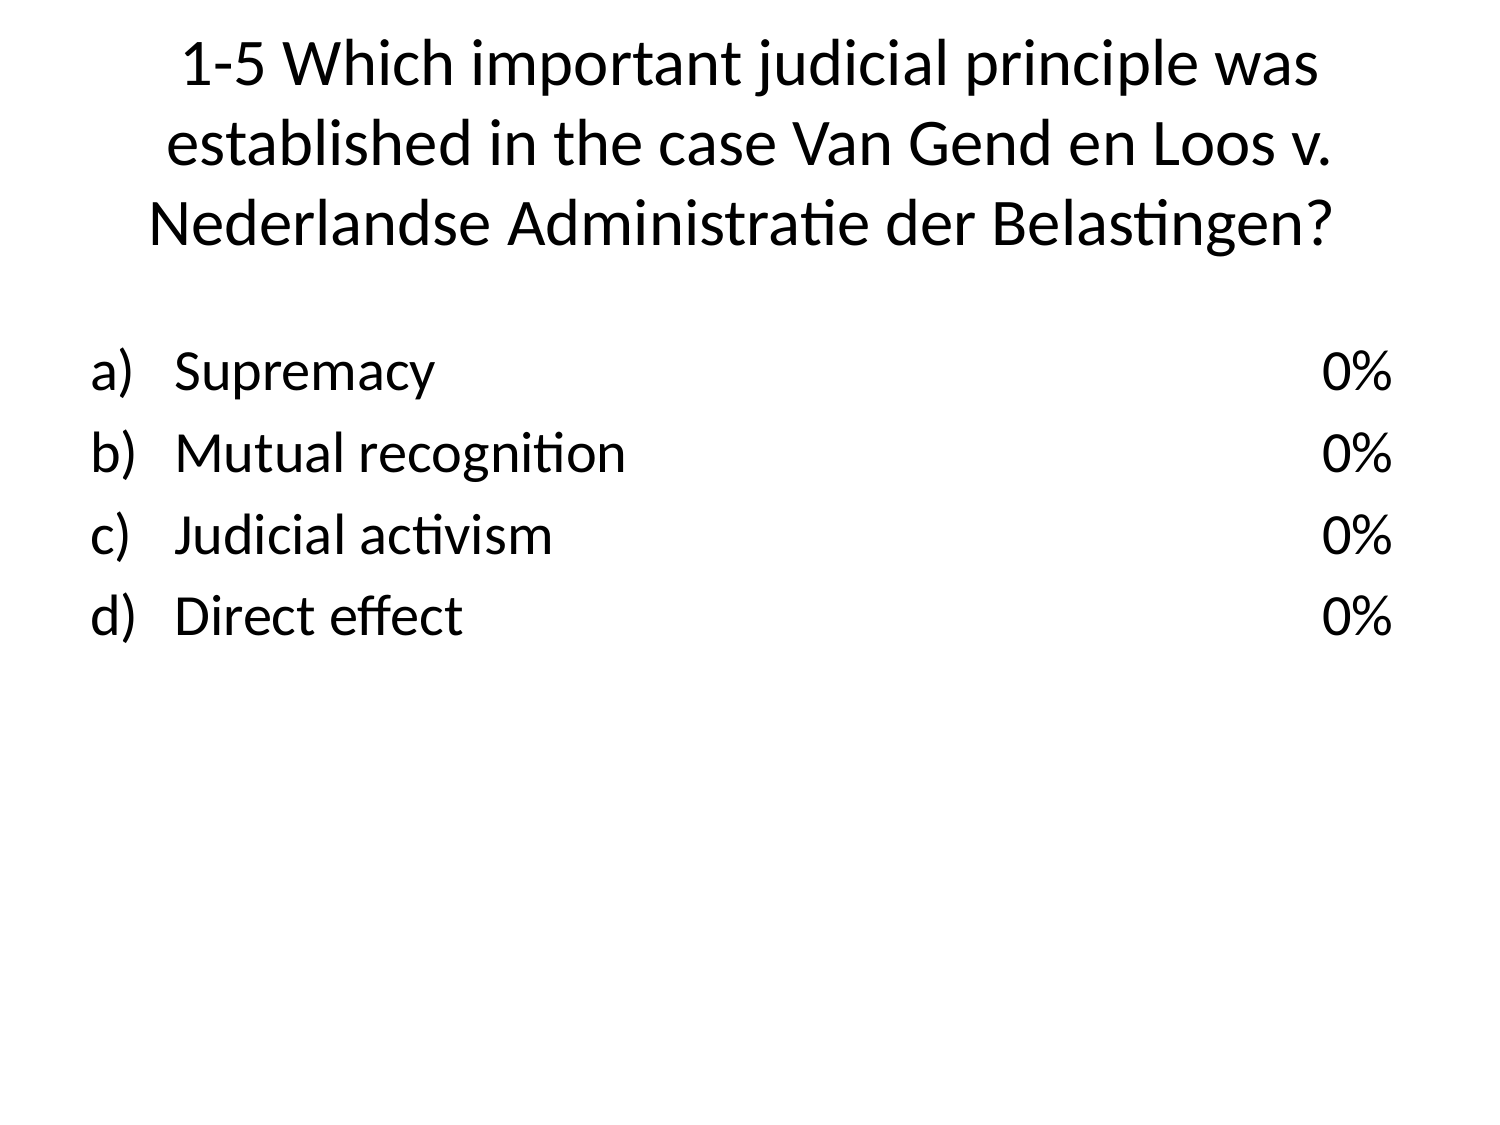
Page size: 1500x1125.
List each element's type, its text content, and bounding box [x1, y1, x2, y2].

list Supremacy Mutual recognition Judicial activism Direct effect [74, 324, 1117, 666]
list 0% 0% 0% 0% [1124, 324, 1409, 1068]
title 1-5 Which important judicial principle was established in the case Van Gend en Loos v. Nederlandse Administratie der Belastingen? [74, 11, 1426, 267]
